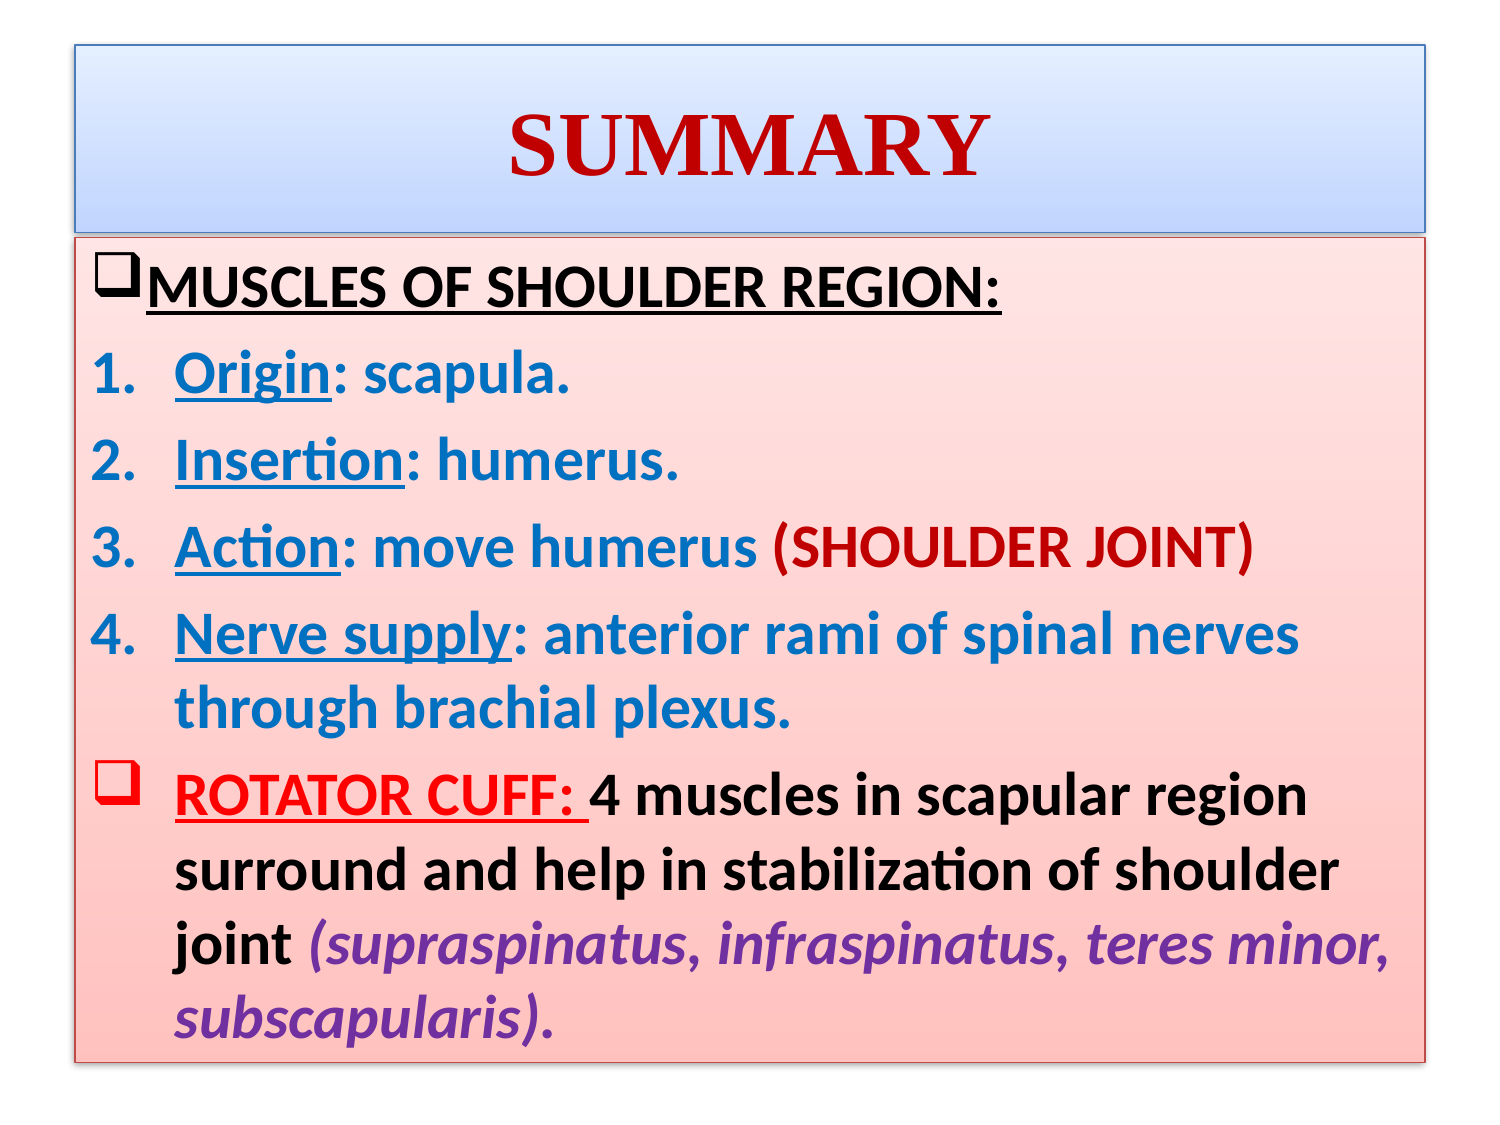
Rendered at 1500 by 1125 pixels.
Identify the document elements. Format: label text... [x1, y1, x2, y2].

list MUSCLES OF SHOULDER REGION: Origin: scapula. Insertion: humerus. Action: move humerus (SHOULDER JOINT) Nerve supply: anterior rami of spinal nerves through brachial plexus. ROTATOR CUFF: 4 muscles in scapular region surround and help in stabilization of shoulder joint (supraspinatus, infraspinatus, teres minor, subscapularis). [74, 237, 1426, 1063]
title SUMMARY [74, 44, 1426, 233]
